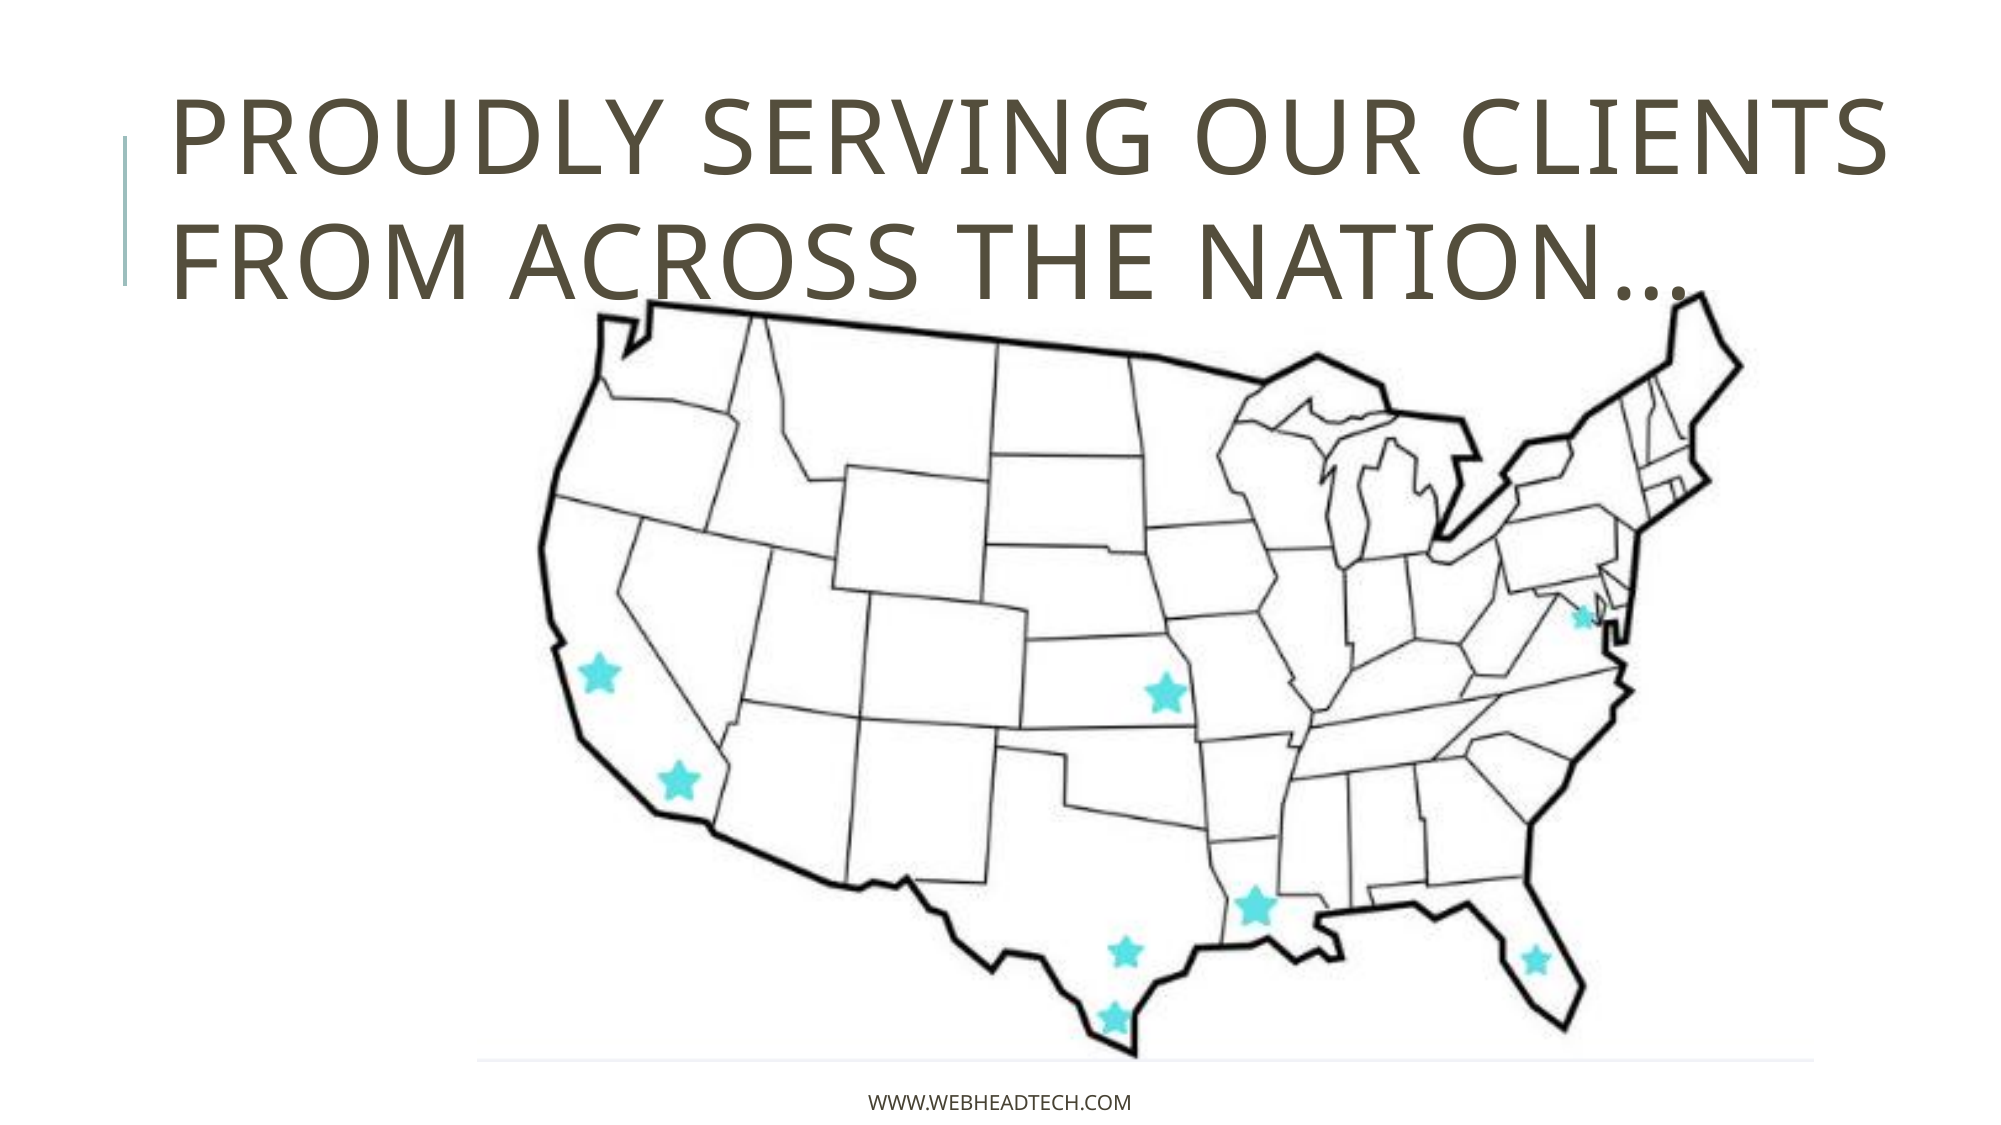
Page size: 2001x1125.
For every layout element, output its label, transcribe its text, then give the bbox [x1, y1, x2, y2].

text_box PROUDLY SERVING OUR CLIENTS FROM ACROSS THE NATION… [152, 63, 1914, 329]
footer www.webheadtech.com [0, 1080, 2000, 1125]
picture [477, 289, 1814, 1062]
